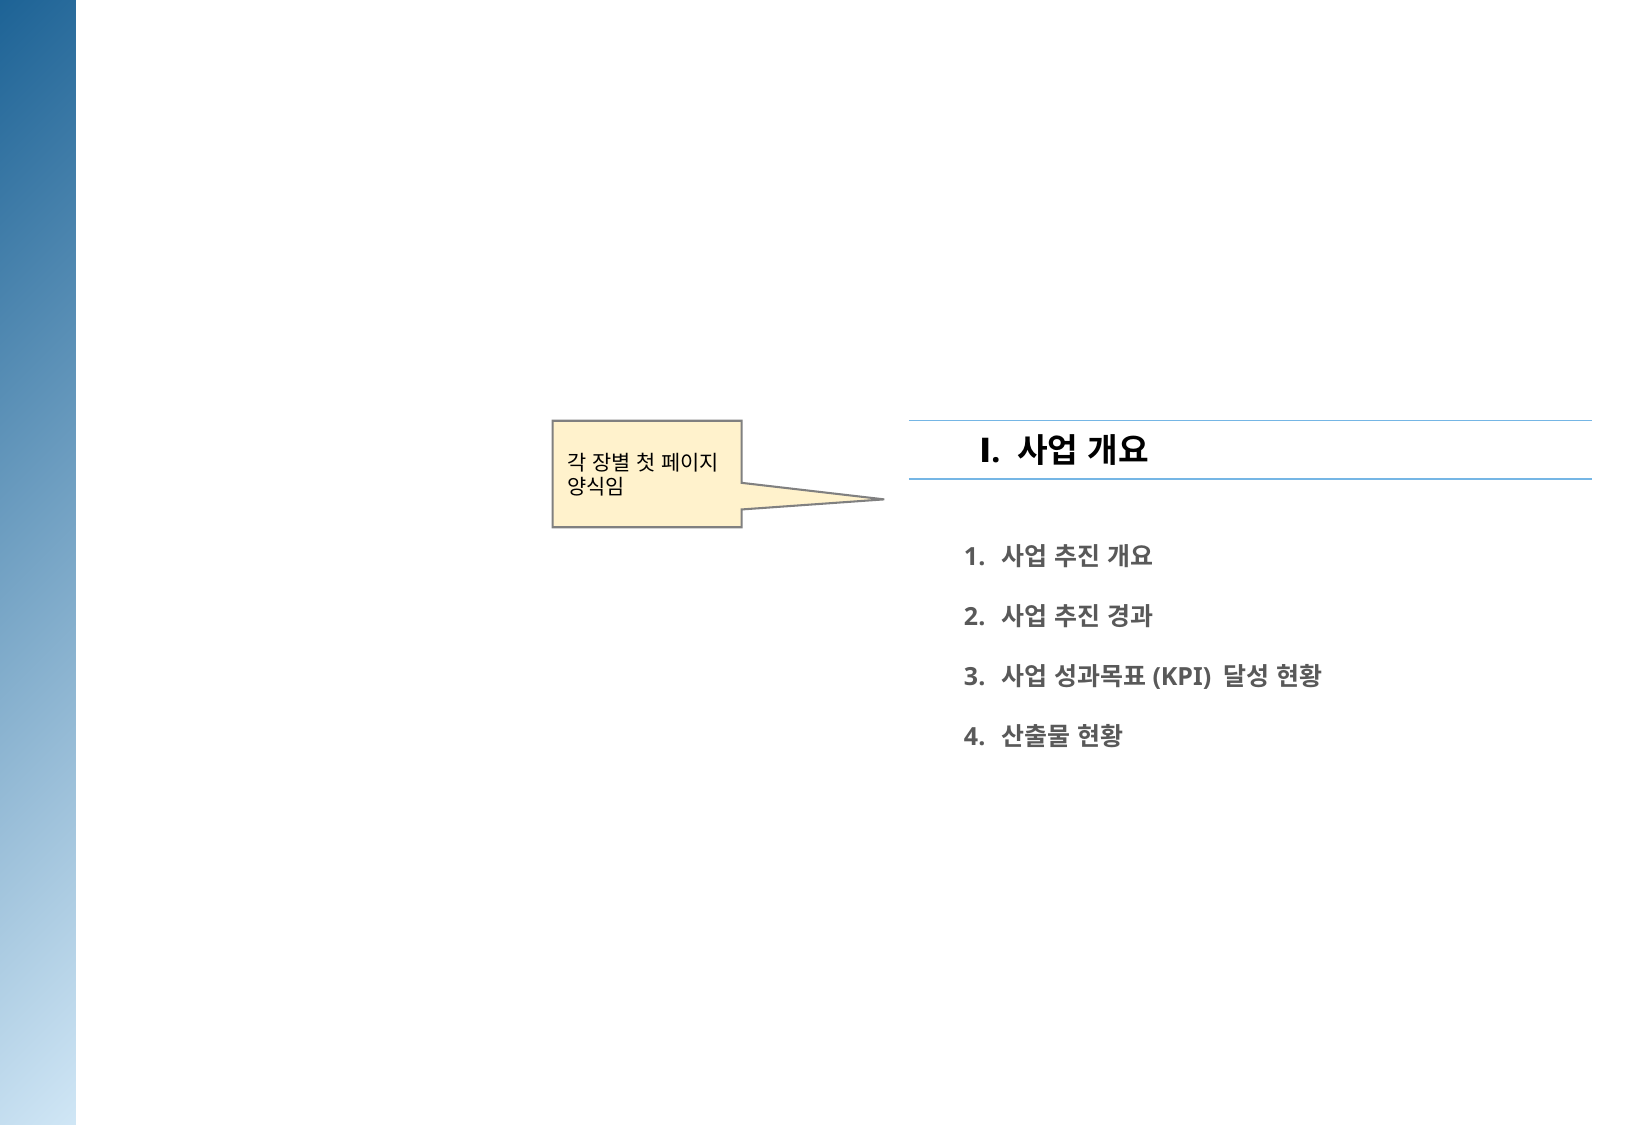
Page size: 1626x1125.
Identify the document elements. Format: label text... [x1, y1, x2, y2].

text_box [906, 420, 1593, 480]
text_box 사업 추진 개요 사업 추진 경과 사업 성과목표(KPI) 달성 현황 산출물 현황 [949, 503, 1338, 758]
text_box [0, 0, 76, 1125]
text_box 각 장별 첫 페이지 양식임 [551, 419, 885, 529]
